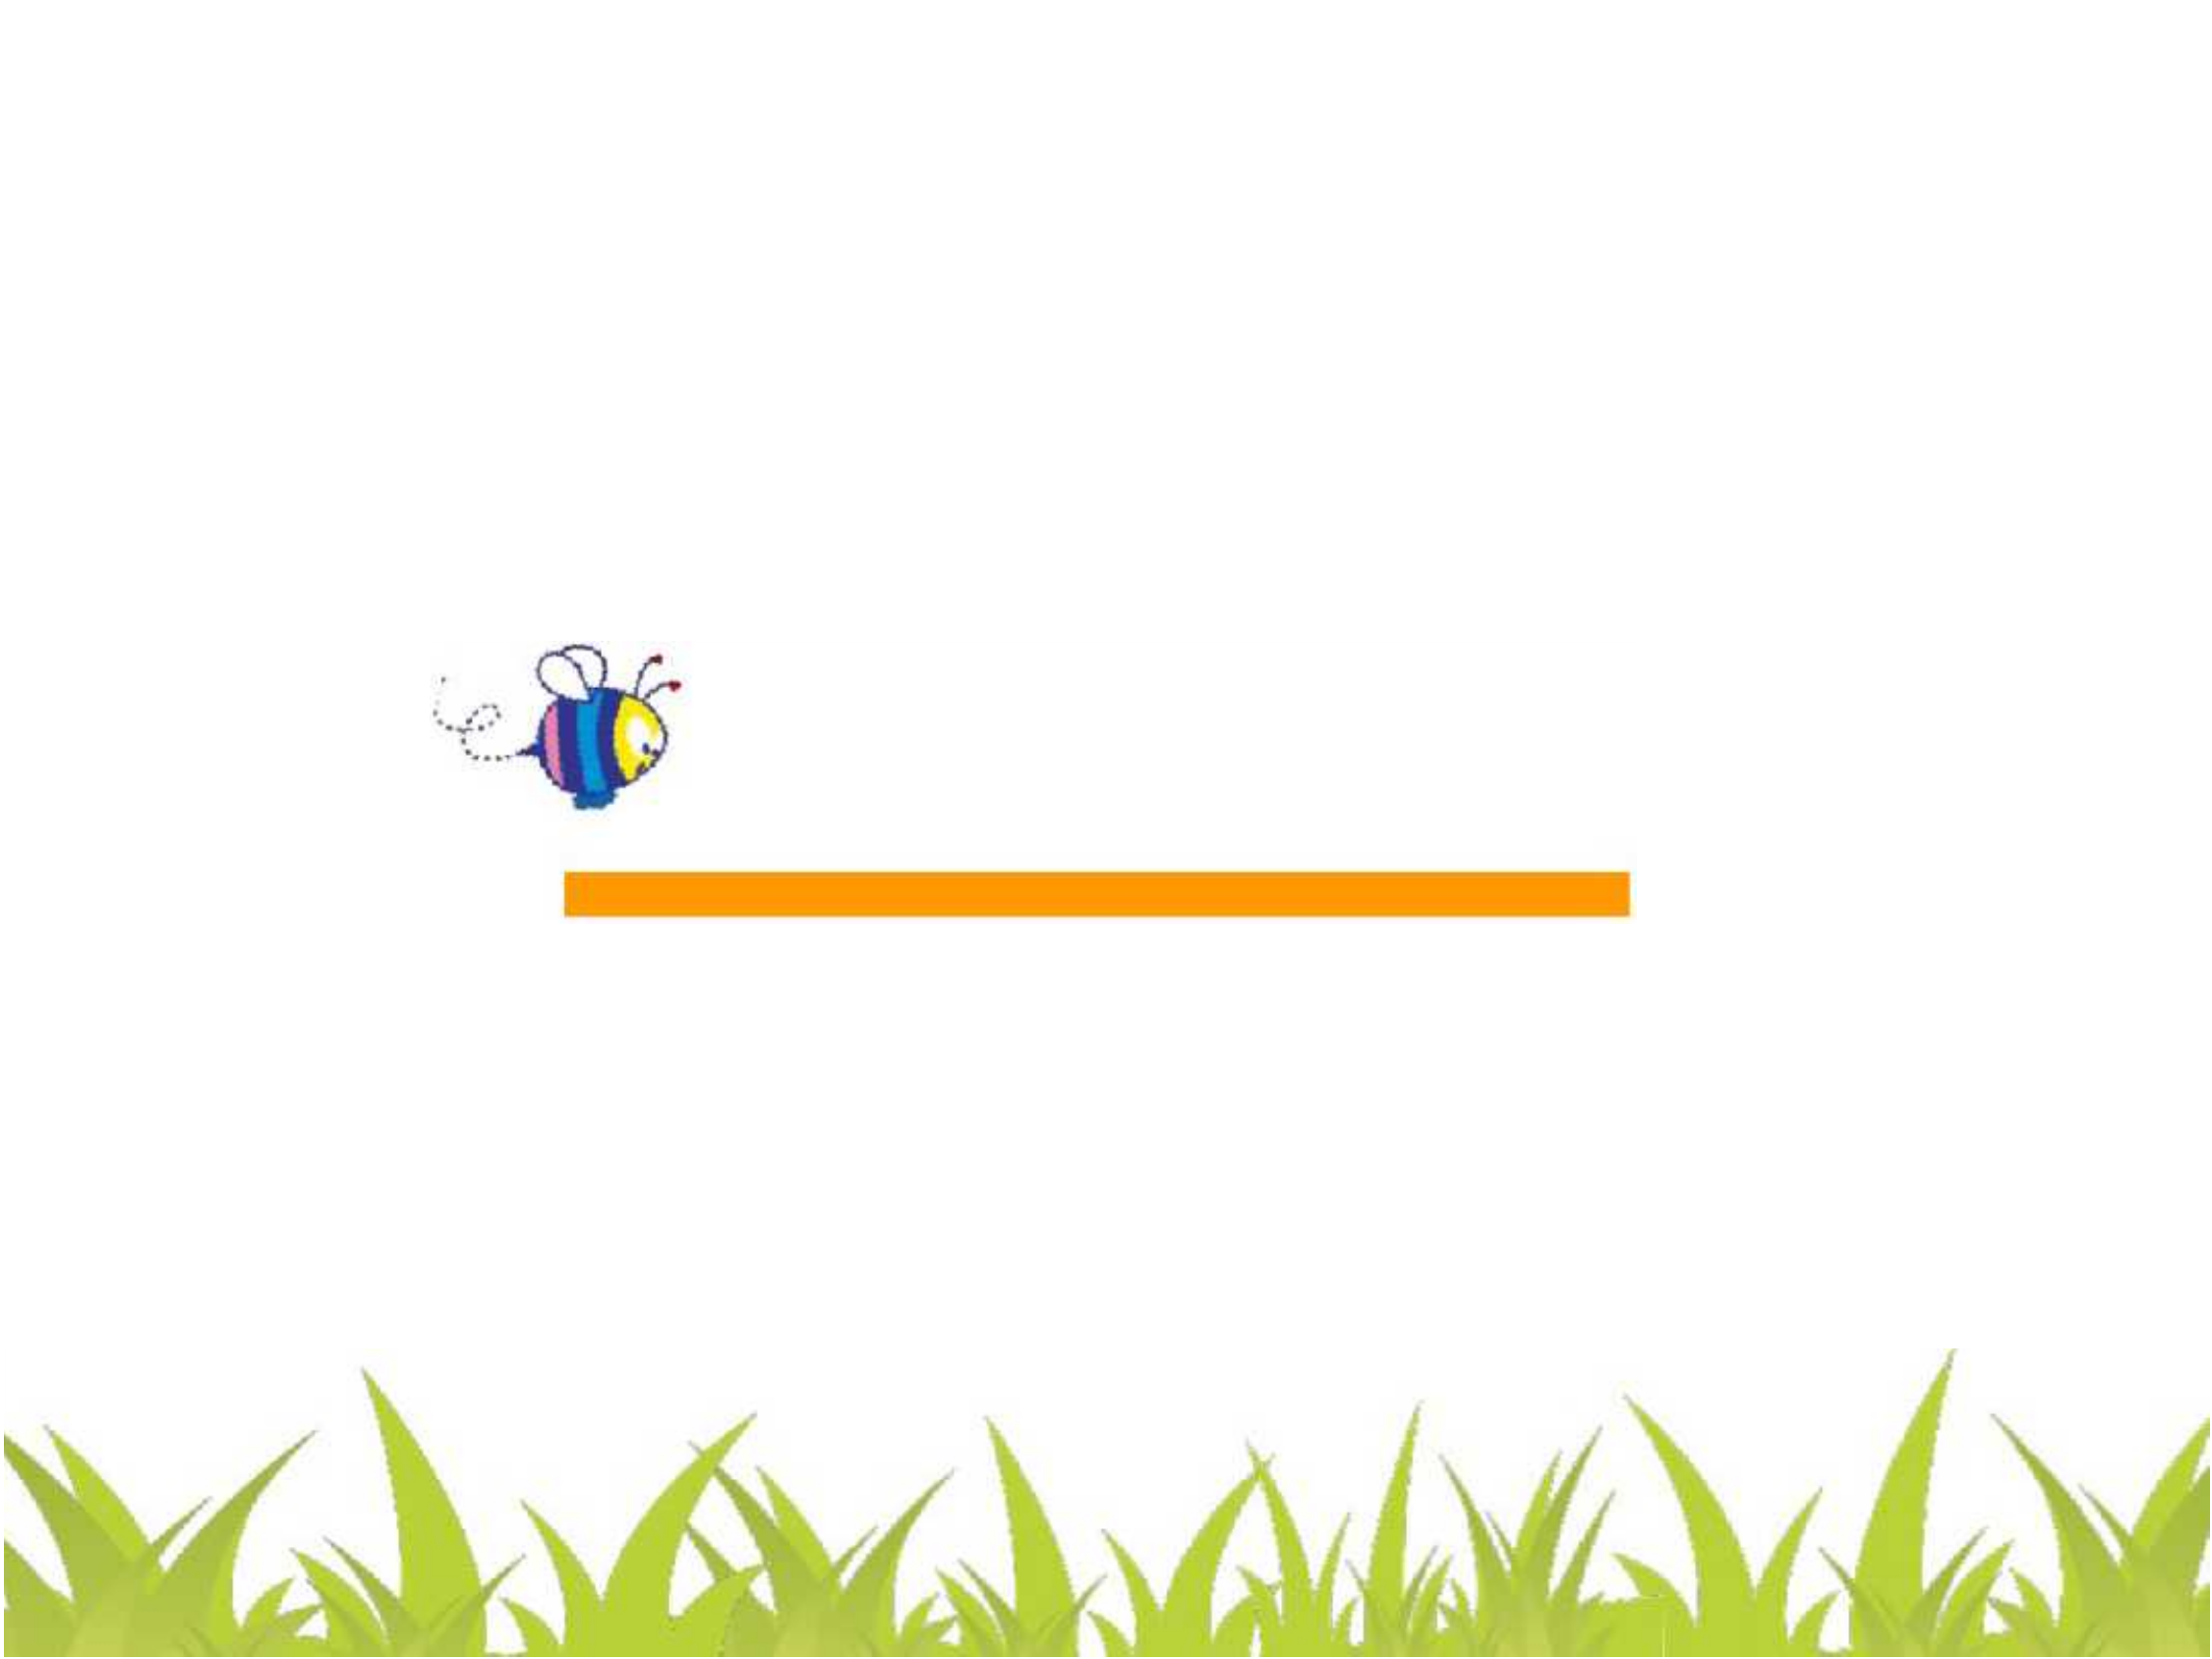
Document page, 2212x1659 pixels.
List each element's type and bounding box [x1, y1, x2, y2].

picture [3, 1348, 2211, 1657]
picture [430, 640, 1637, 924]
